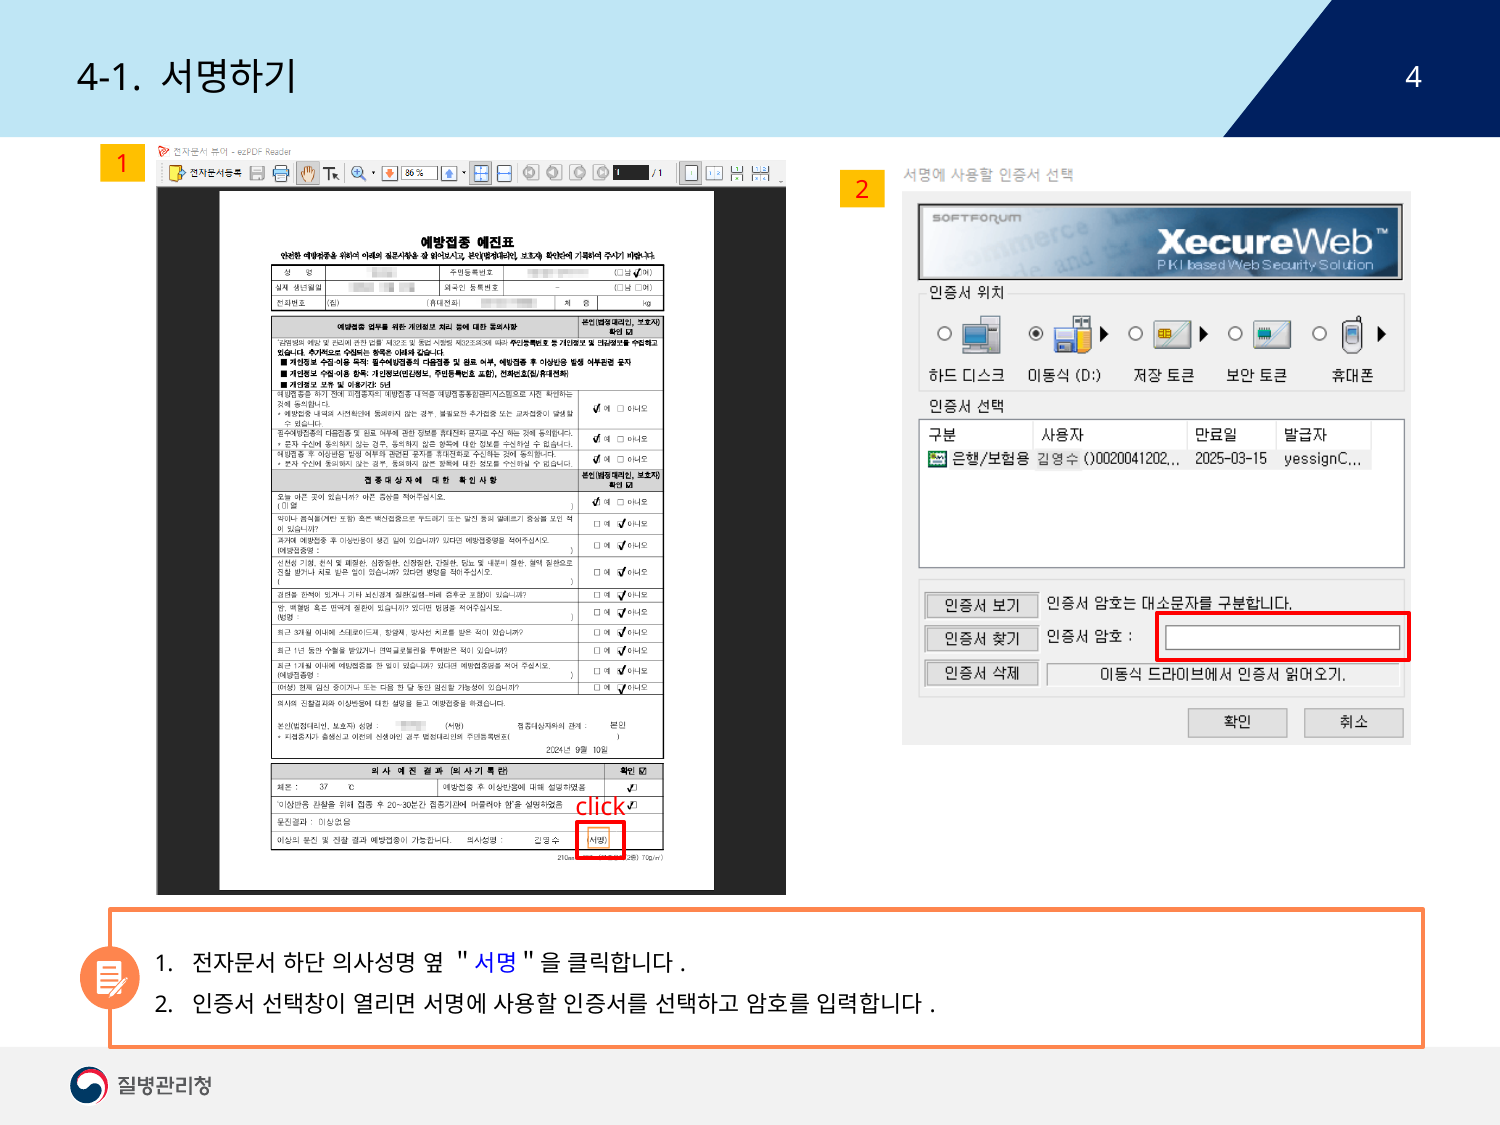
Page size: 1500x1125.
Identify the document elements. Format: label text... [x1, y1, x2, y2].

text_box 1 [98, 142, 147, 184]
picture [156, 143, 786, 895]
text_box 4 [1367, 40, 1460, 112]
text_box 4-1. 서명하기 [61, 39, 869, 111]
picture [902, 164, 1411, 746]
text_box 2 [838, 168, 887, 210]
text_box 전자문서 하단 의사성명 옆 ＂서명＂을 클릭합니다. 인증서 선택창이 열리면 서명에 사용할 인증서를 선택하고 암호를 입력합니다. [137, 927, 1411, 1038]
